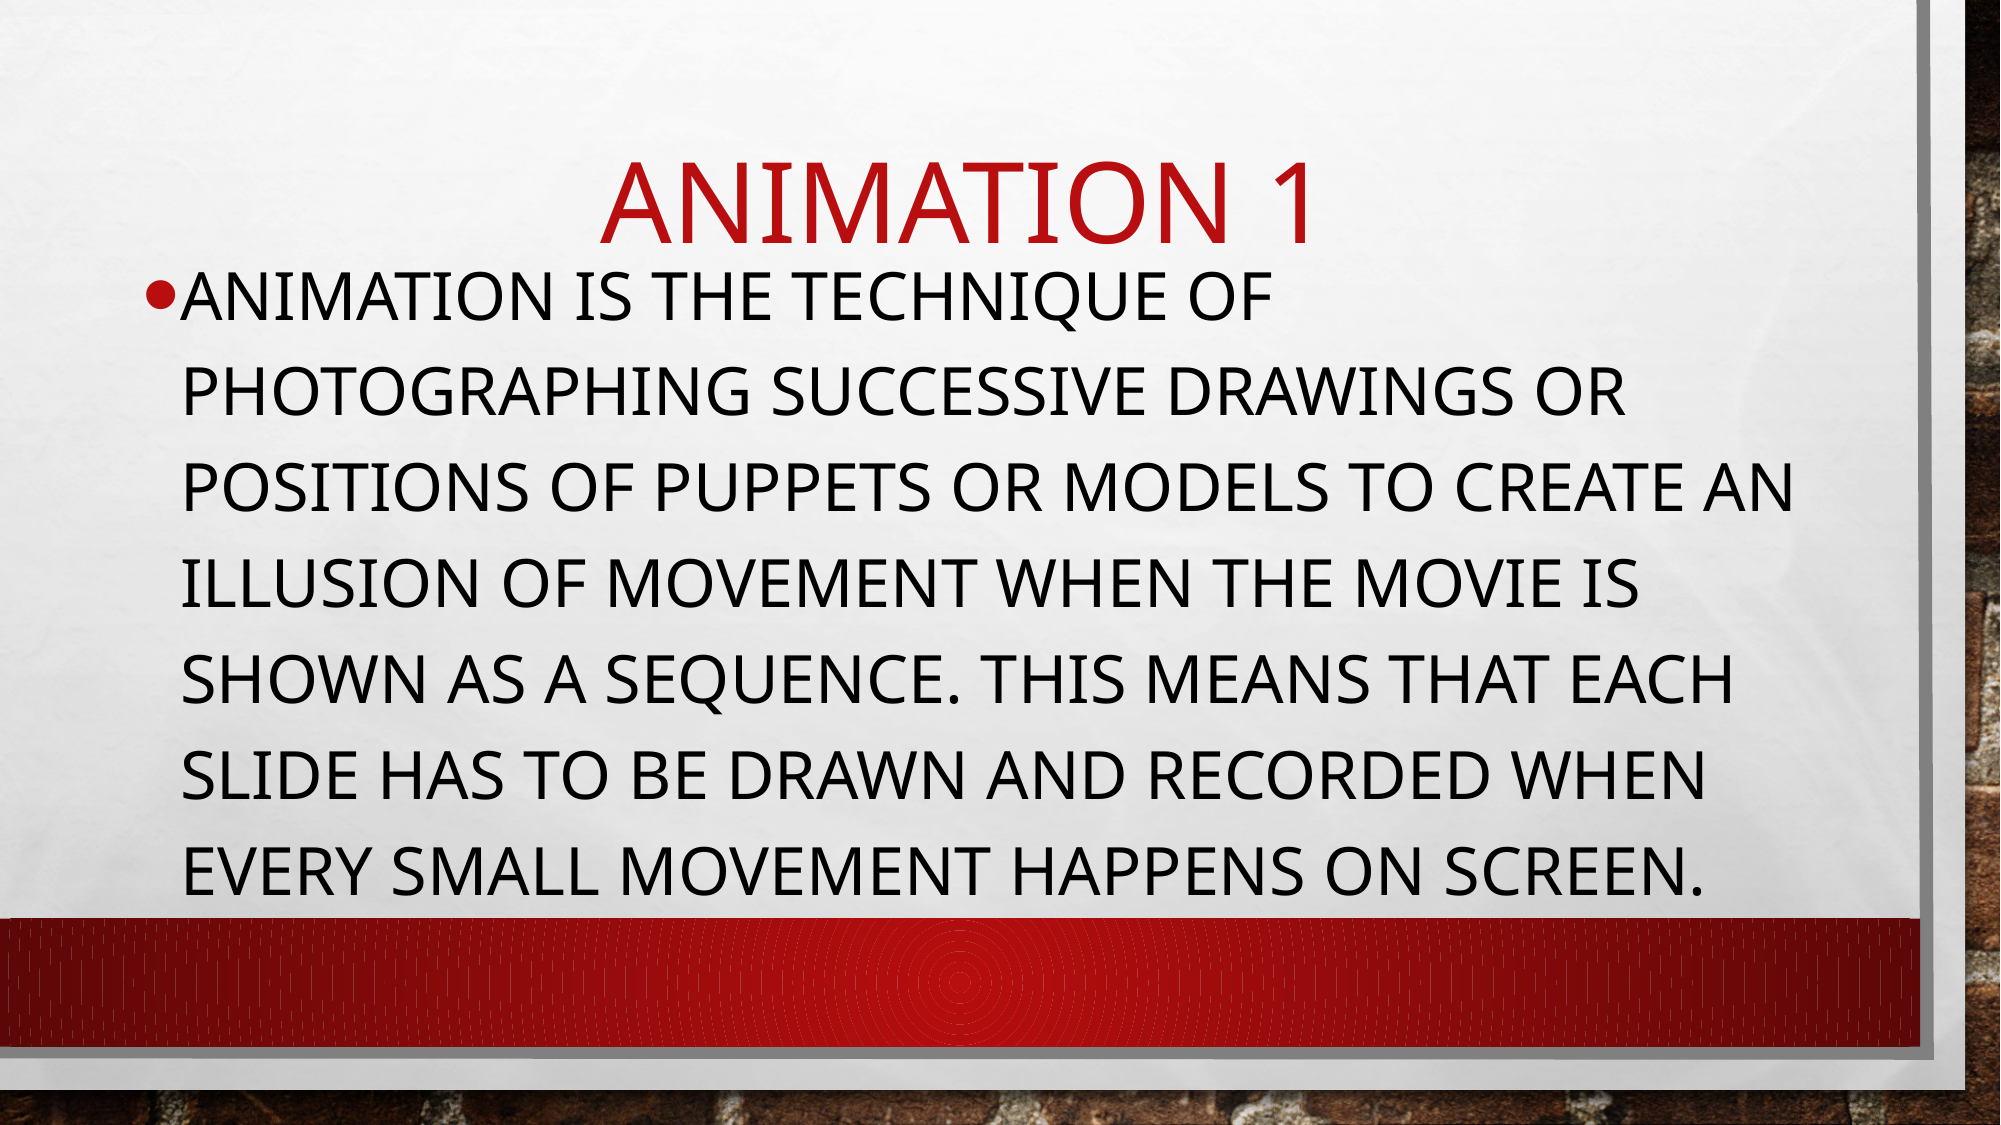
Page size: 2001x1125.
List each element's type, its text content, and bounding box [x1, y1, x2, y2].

picture [0, 0, 2000, 1125]
list Animation is the technique of photographing successive drawings or positions of puppets or models to create an illusion of movement when the movie is shown as a sequence. This means that each slide has to be drawn and recorded when every small movement happens on screen. [127, 301, 1833, 845]
title Animation 1 [112, 112, 1818, 302]
